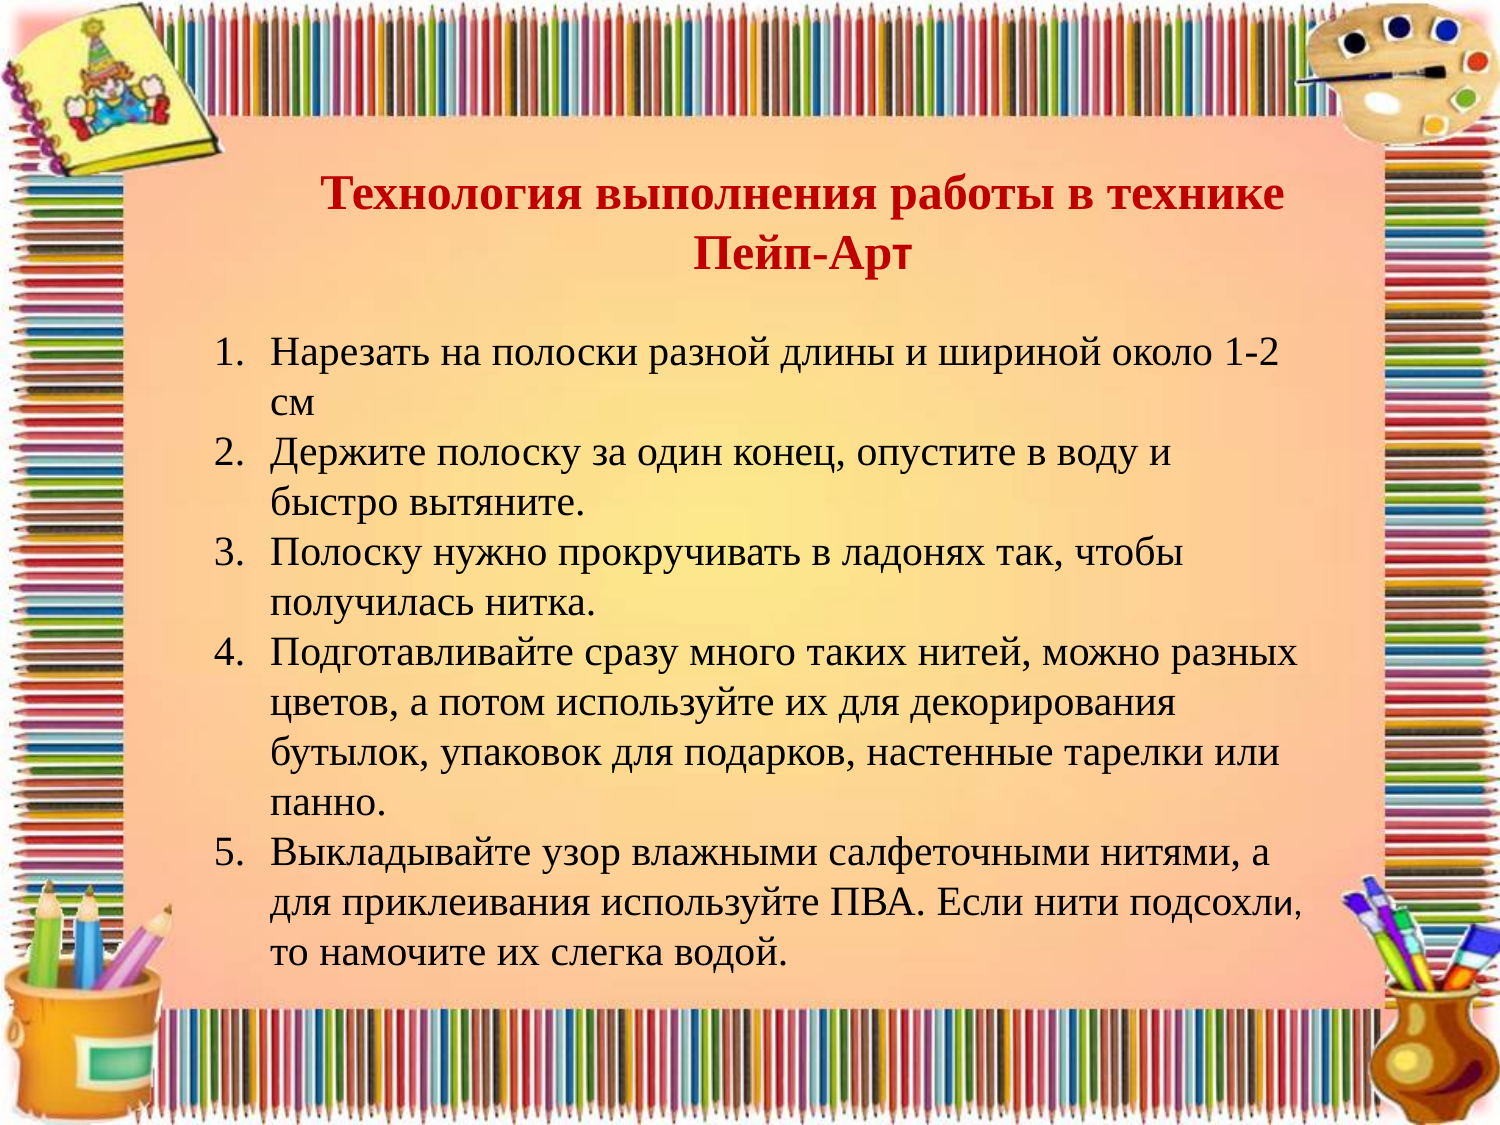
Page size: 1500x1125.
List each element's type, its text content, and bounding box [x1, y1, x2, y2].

text_box Нарезать на полоски разной длины и шириной около 1-2 см Держите полоску за один конец, опустите в воду и быстро вытяните. Полоску нужно прокручивать в ладонях так, чтобы получилась нитка. Подготавливайте сразу много таких нитей, можно разных цветов, а потом используйте их для декорирования бутылок, упаковок для подарков, настенные тарелки или панно. Выкладывайте узор влажными салфеточными нитями, а для приклеивания используйте ПВА. Если нити подсохли, то намочите их слегка водой. [199, 316, 1325, 982]
picture [0, 0, 1500, 1125]
text_box Технология выполнения работы в технике Пейп-Арт [281, 152, 1325, 288]
